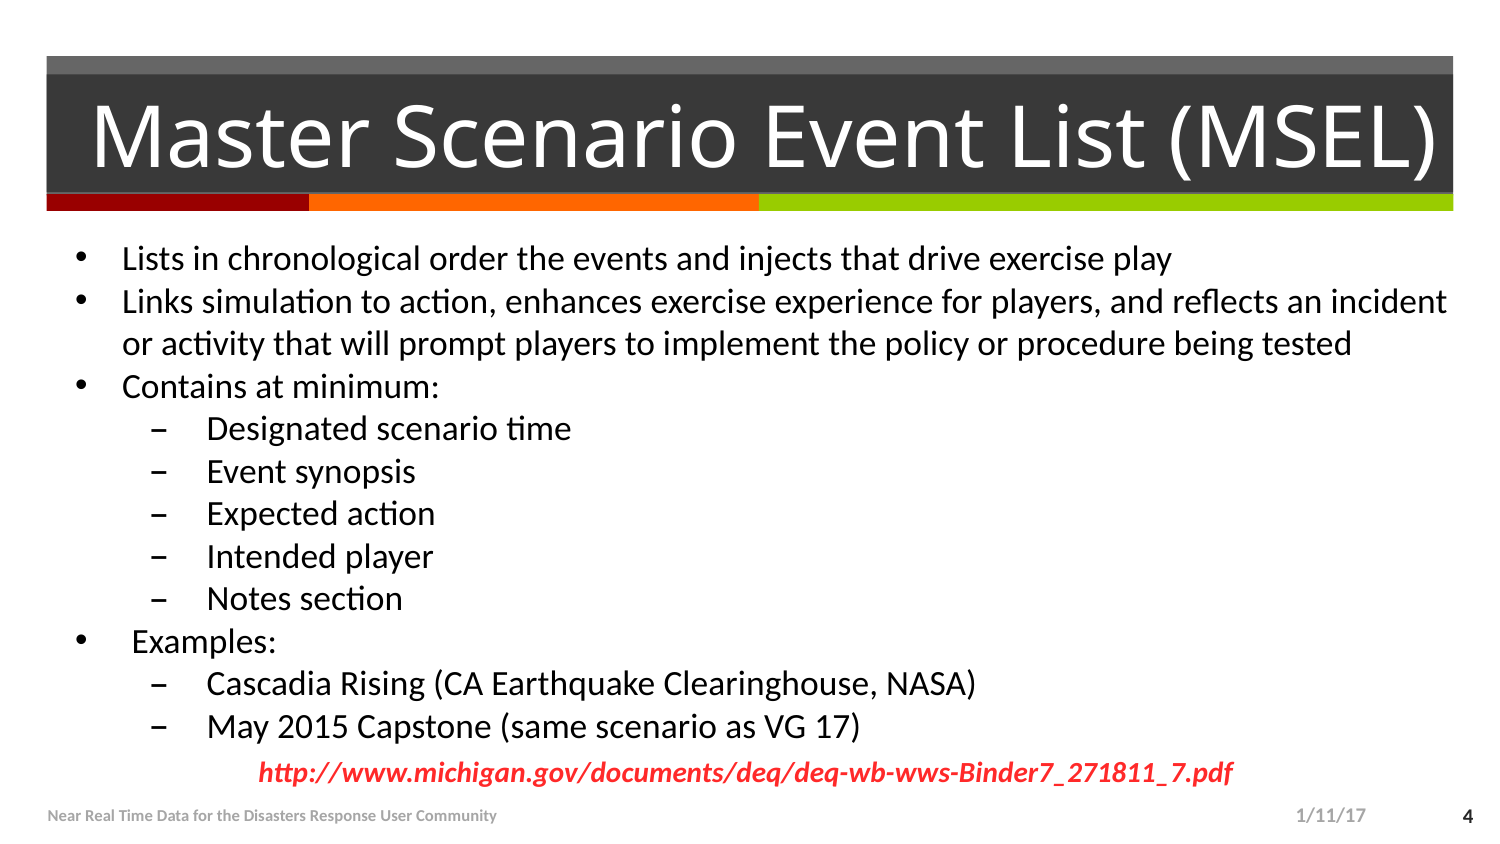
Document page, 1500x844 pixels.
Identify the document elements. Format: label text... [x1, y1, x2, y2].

title Master Scenario Event List (MSEL) [46, 74, 1454, 193]
slide_number 3 [1385, 792, 1489, 837]
footer Near Real Time Data for the Disasters Response User Community [32, 791, 1031, 837]
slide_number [1031, 796, 1382, 837]
text_box Lists in chronological order the events and injects that drive exercise play Links simulation to action, enhances exercise experience for players, and reflects an incident or activity that will prompt players to implement the policy or procedure being tested Contains at minimum: Designated scenario time Event synopsis Expected action Intended player Notes section Examples: Cascadia Rising (CA Earthquake Clearinghouse, NASA) May 2015 Capstone (same scenario as VG 17) [60, 227, 1471, 796]
text_box http://www.michigan.gov/documents/deq/deq-wb-wws-Binder7_271811_7.pdf [49, 745, 1443, 796]
